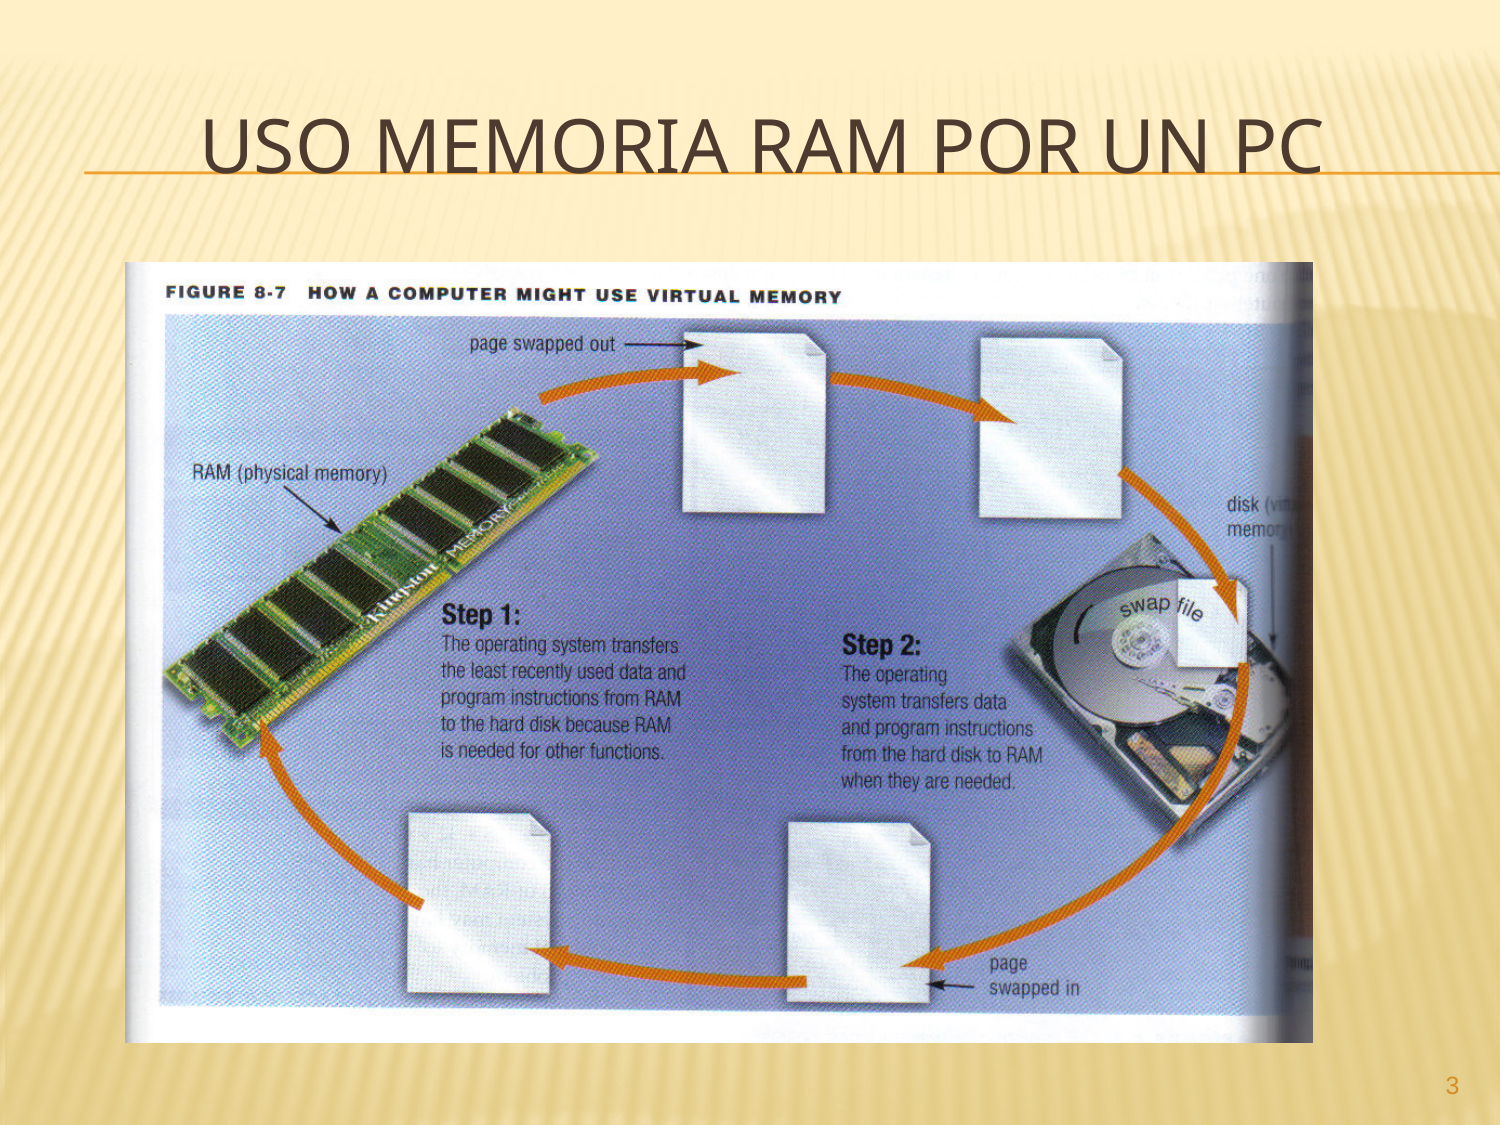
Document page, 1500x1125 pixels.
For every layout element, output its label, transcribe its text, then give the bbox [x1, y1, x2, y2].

title Uso memoria ram por un pc [50, 75, 1475, 213]
slide_number 3 [1350, 1061, 1475, 1103]
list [124, 262, 1313, 1043]
